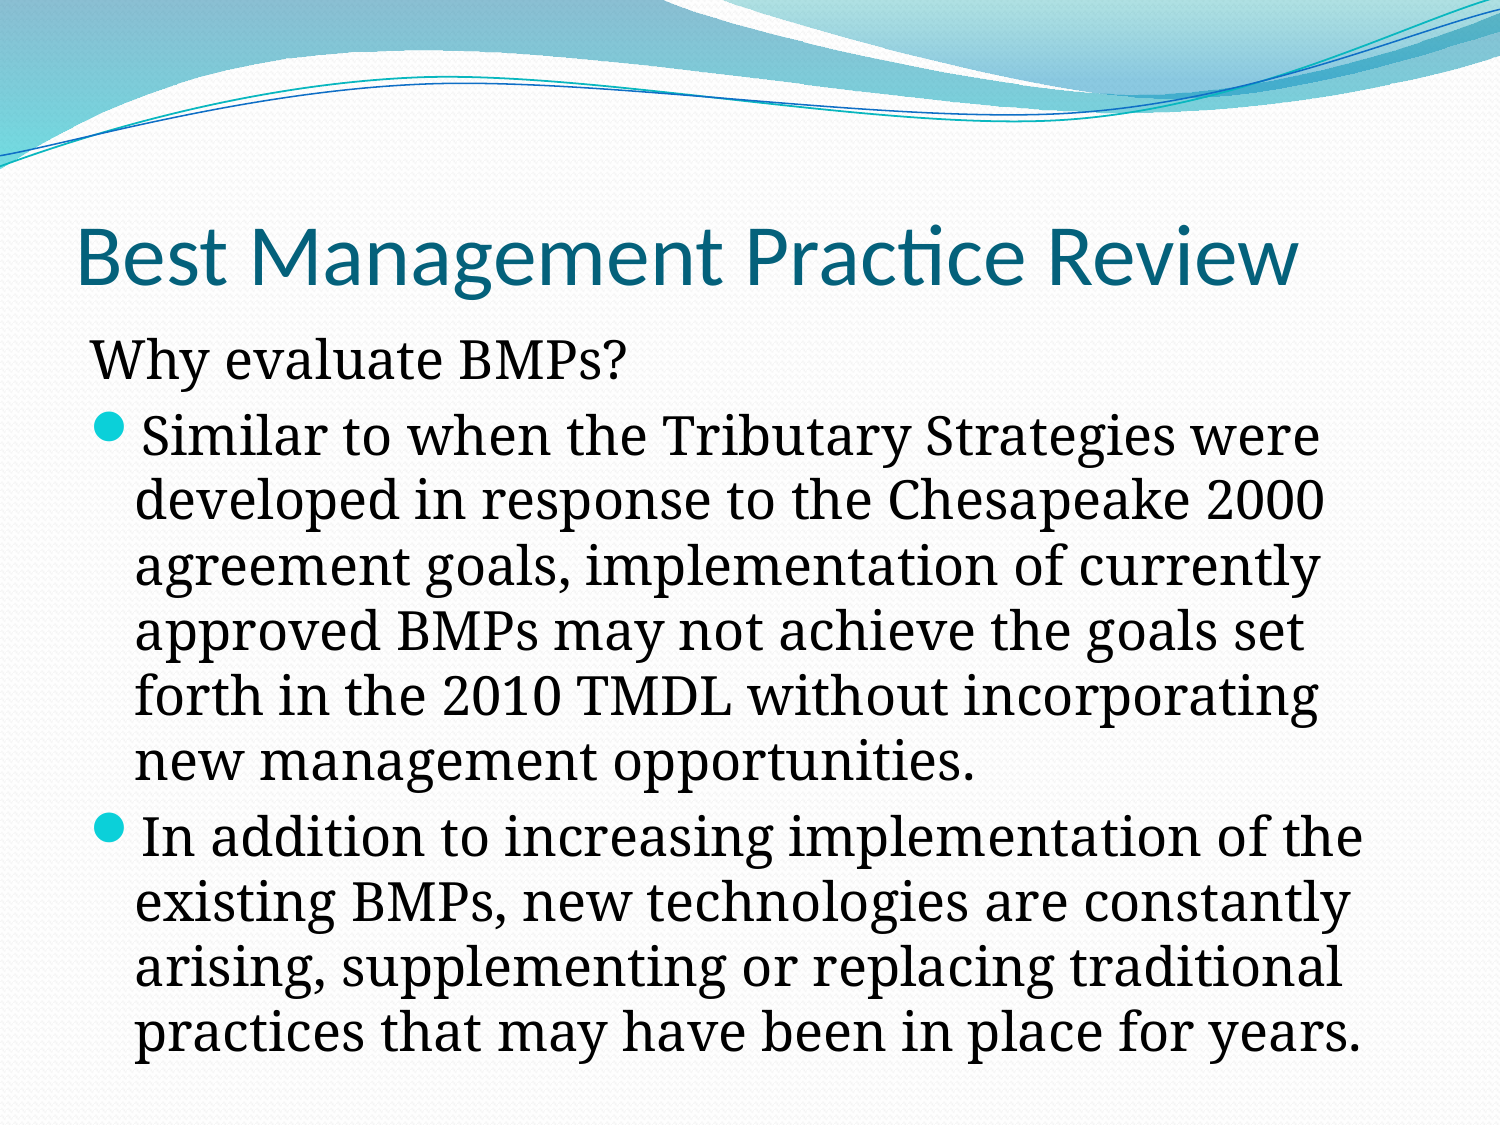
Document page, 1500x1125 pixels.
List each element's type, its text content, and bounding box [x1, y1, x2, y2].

list Why evaluate BMPs? Similar to when the Tributary Strategies were developed in response to the Chesapeake 2000 agreement goals, implementation of currently approved BMPs may not achieve the goals set forth in the 2010 TMDL without incorporating new management opportunities. In addition to increasing implementation of the existing BMPs, new technologies are constantly arising, supplementing or replacing traditional practices that may have been in place for years. [75, 317, 1425, 1088]
title Best Management Practice Review [75, 115, 1425, 303]
